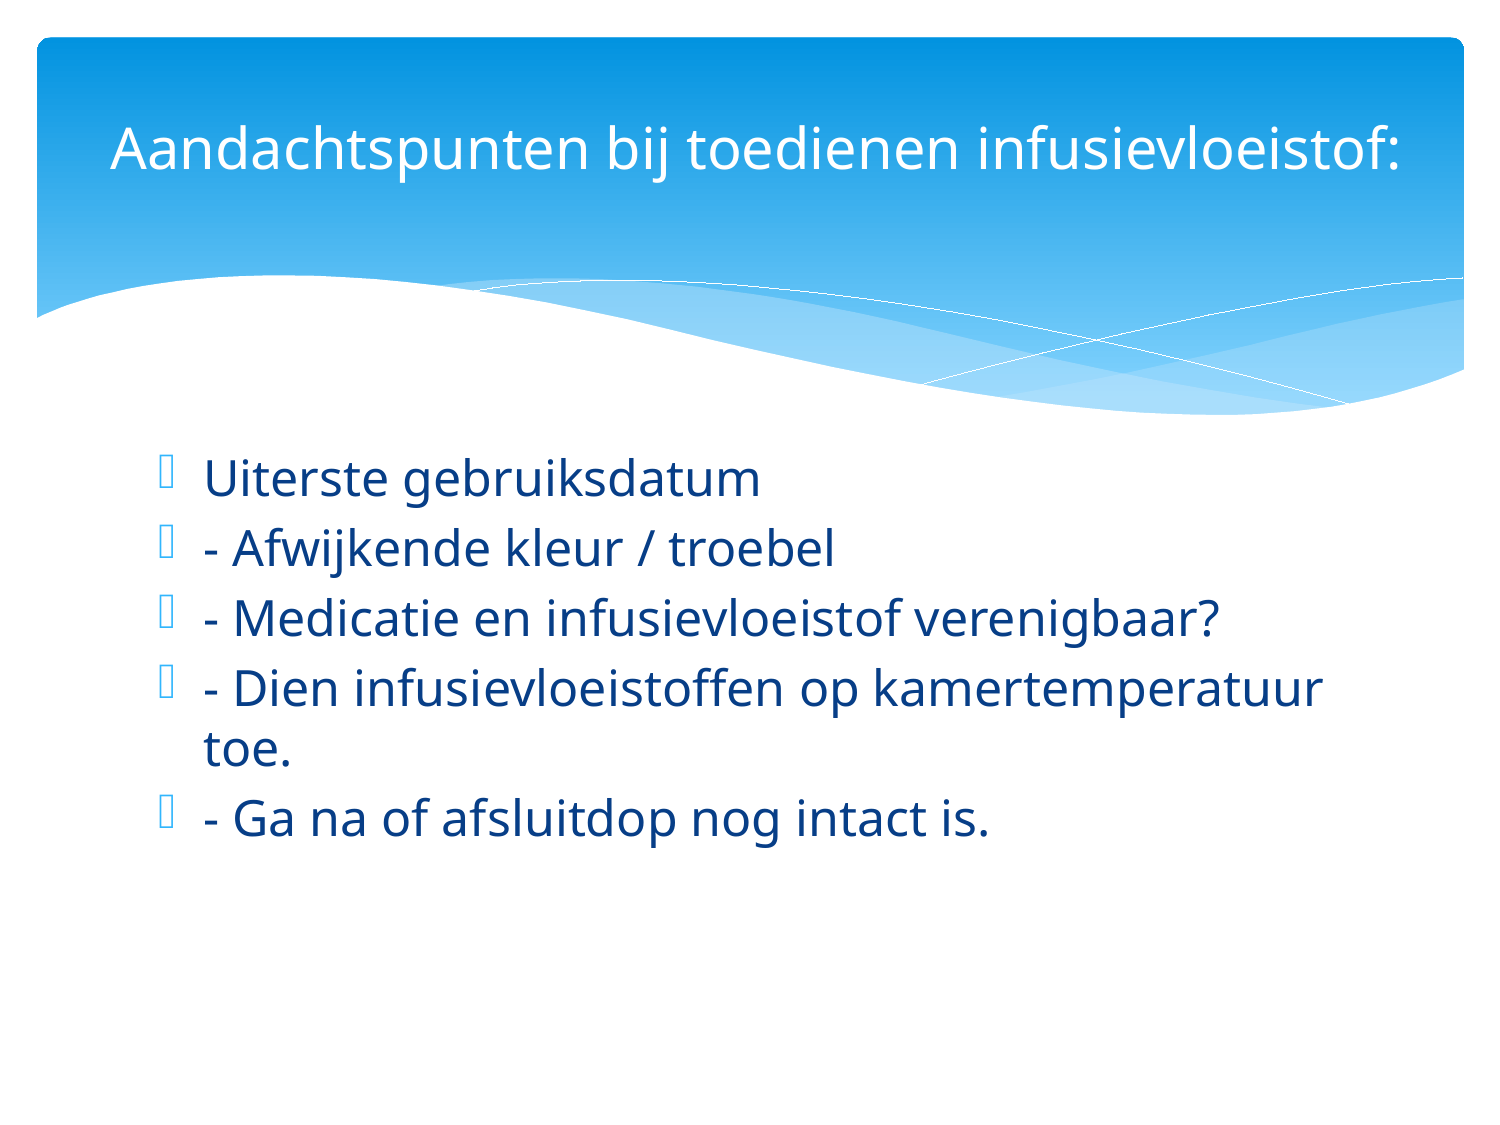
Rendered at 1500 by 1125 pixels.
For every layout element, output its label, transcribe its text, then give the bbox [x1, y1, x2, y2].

list Uiterste gebruiksdatum - Afwijkende kleur / troebel - Medicatie en infusievloeistof verenigbaar? - Dien infusievloeistoffen op kamertemperatuur toe. - Ga na of afsluitdop nog intact is. [143, 438, 1359, 1005]
title Aandachtspunten bij toedienen infusievloeistof: [88, 101, 1425, 261]
